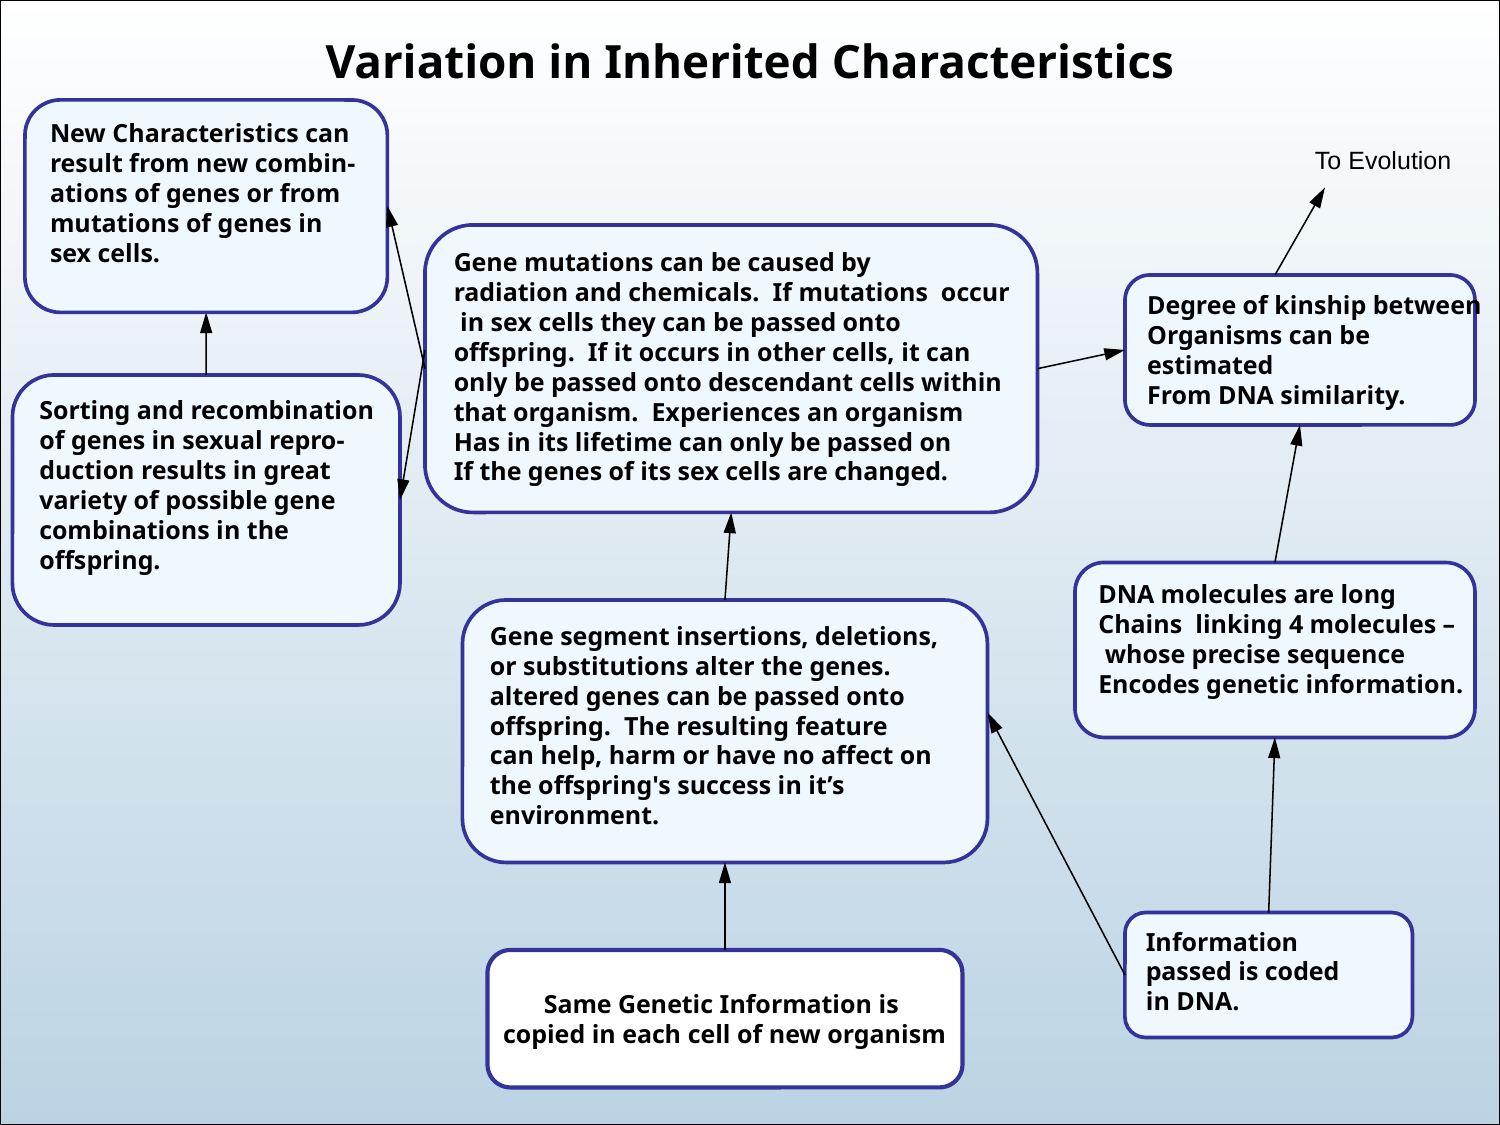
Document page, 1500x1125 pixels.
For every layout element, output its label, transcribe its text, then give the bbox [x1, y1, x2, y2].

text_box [684, 552, 773, 560]
text_box DNA molecules are long Chains linking 4 molecules – whose precise sequence Encodes genetic information. [1074, 562, 1475, 738]
text_box Gene segment insertions, deletions, or substitutions alter the genes. altered genes can be passed onto offspring. The resulting feature can help, harm or have no affect on the offspring's success in it’s environment. [462, 599, 988, 863]
text_box Information passed is coded in DNA. [1124, 912, 1413, 1038]
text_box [987, 712, 1126, 976]
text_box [337, 412, 488, 438]
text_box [1218, 480, 1357, 507]
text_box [1037, 349, 1126, 369]
text_box Degree of kinship between Organisms can be estimated From DNA similarity. [1125, 274, 1476, 425]
text_box To Evolution [1300, 137, 1467, 183]
text_box Variation in Inherited Characteristics [0, 24, 1500, 95]
text_box New Characteristics can result from new combin- ations of genes or from mutations of genes in sex cells. [24, 99, 388, 313]
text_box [387, 205, 426, 369]
text_box Gene mutations can be caused by radiation and chemicals. If mutations occur in sex cells they can be passed onto offspring. If it occurs in other cells, it can only be passed onto descendant cells within that organism. Experiences an organism Has in its lifetime can only be passed on If the genes of its sex cells are changed. [424, 224, 1038, 513]
text_box Sorting and recombination of genes in sexual repro- duction results in great variety of possible gene combinations in the offspring. [12, 374, 400, 625]
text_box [1184, 821, 1360, 829]
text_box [1255, 206, 1344, 257]
text_box Same Genetic Information is copied in each cell of new organism [485, 947, 965, 1090]
